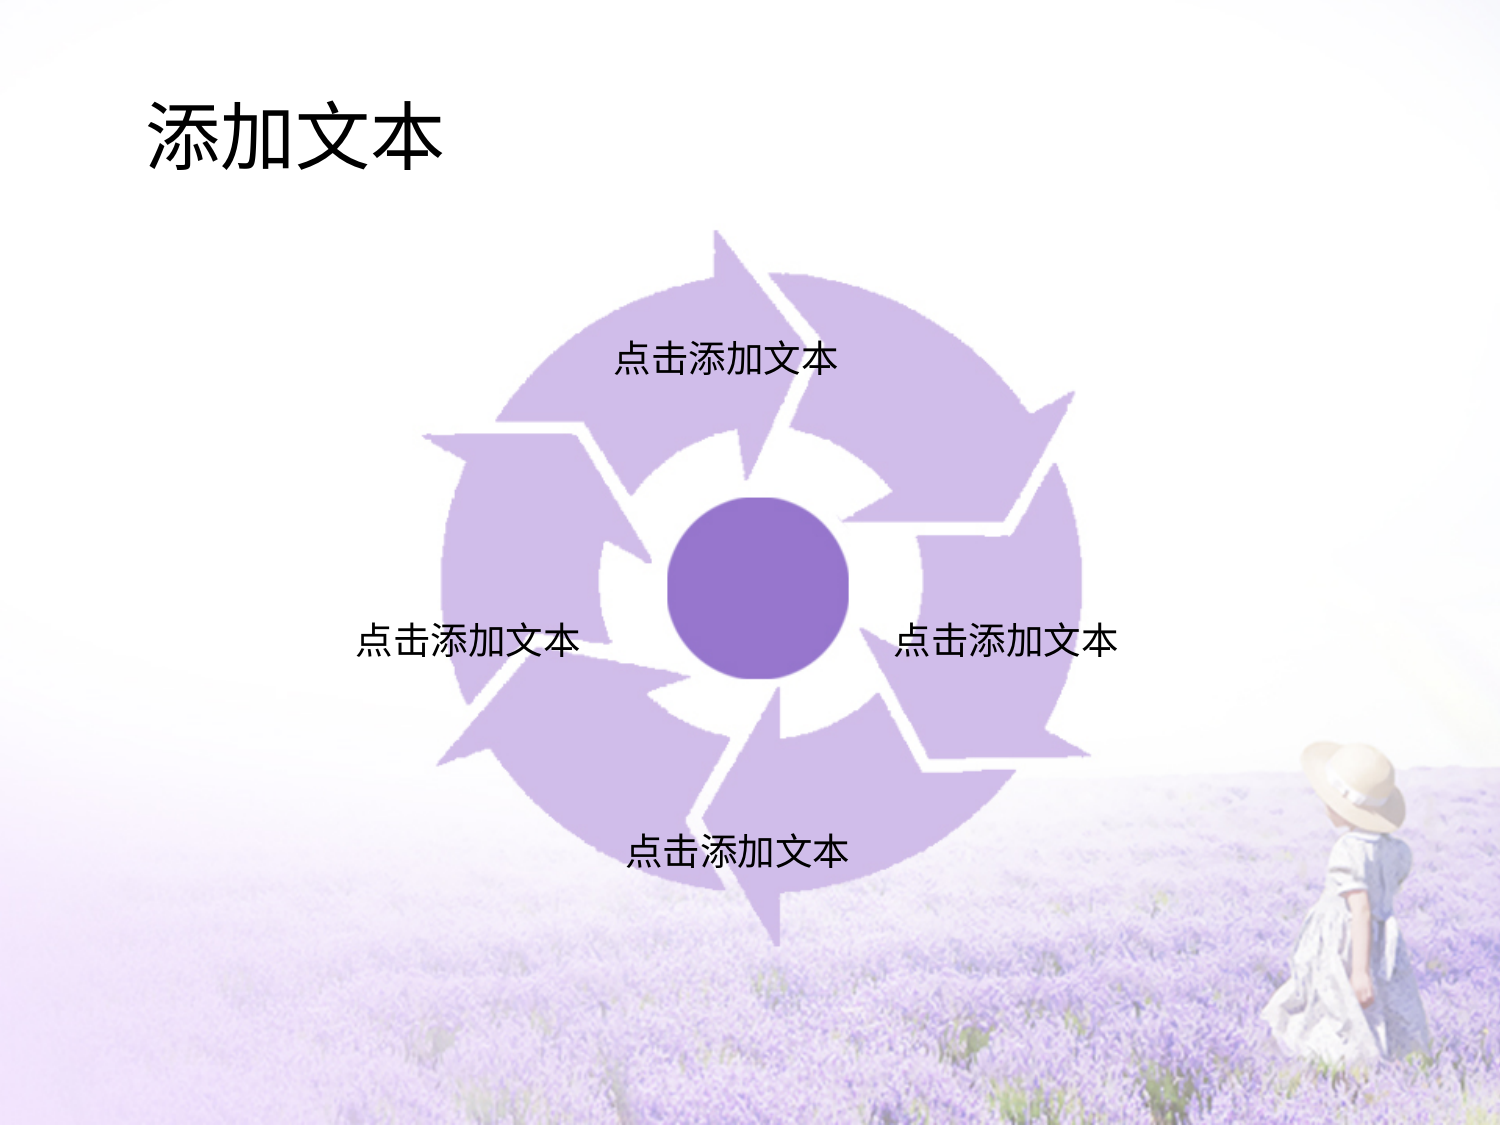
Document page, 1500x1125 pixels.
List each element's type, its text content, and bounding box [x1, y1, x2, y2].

text_box 点击添加文本 [610, 820, 866, 880]
text_box 添加文本 [130, 81, 461, 187]
text_box 点击添加文本 [341, 609, 596, 670]
text_box 点击添加文本 [878, 609, 1172, 670]
text_box 点击添加文本 [598, 328, 854, 388]
picture [0, 0, 1500, 1125]
